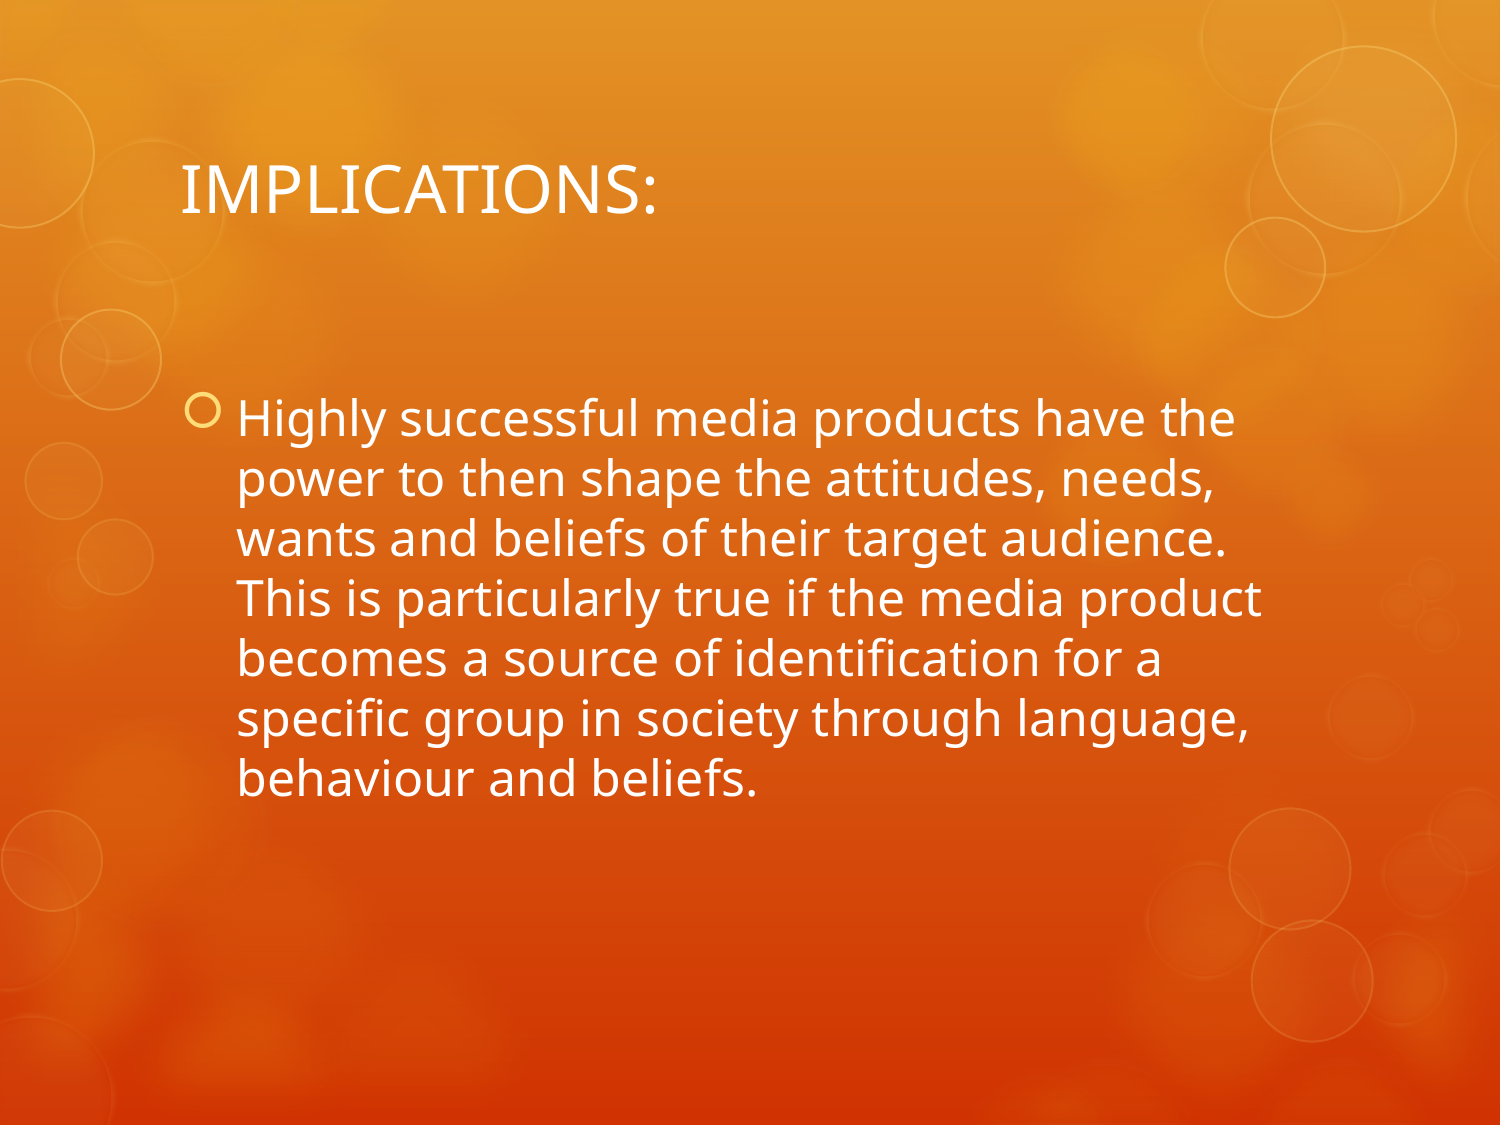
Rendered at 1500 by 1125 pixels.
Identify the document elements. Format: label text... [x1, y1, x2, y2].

list Highly successful media products have the power to then shape the attitudes, needs, wants and beliefs of their target audience. This is particularly true if the media product becomes a source of identification for a specific group in society through language, behaviour and beliefs. [165, 296, 1335, 962]
title IMPLICATIONS: [165, 110, 1335, 263]
